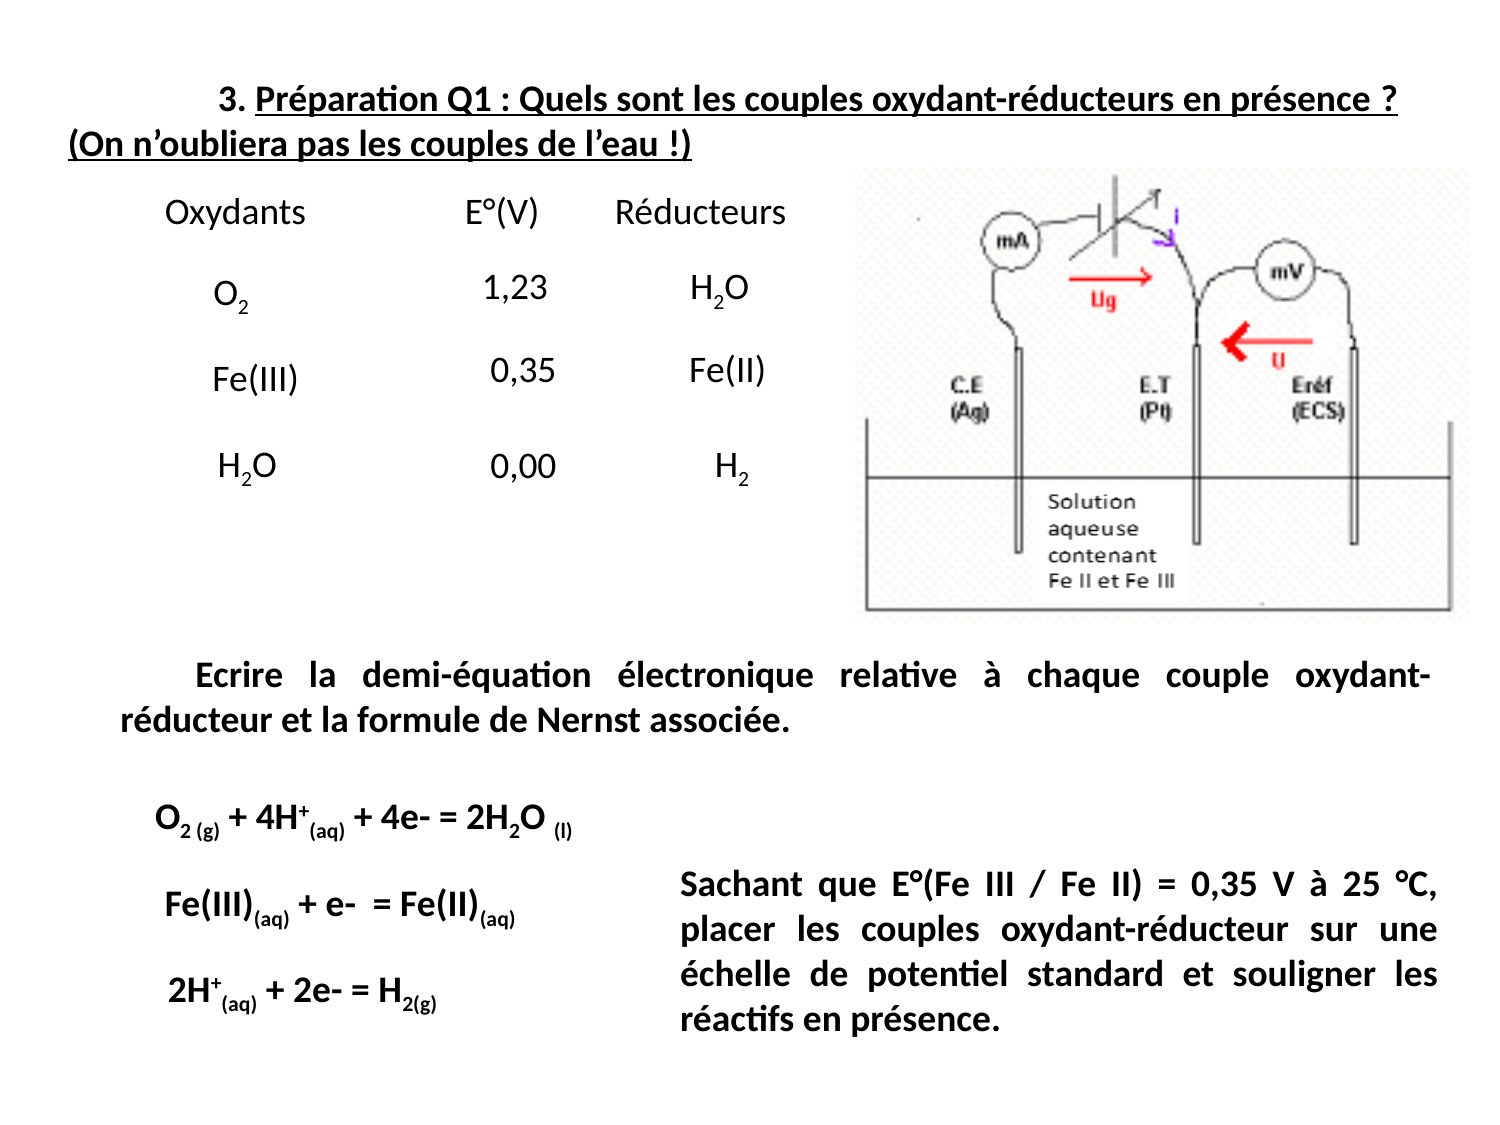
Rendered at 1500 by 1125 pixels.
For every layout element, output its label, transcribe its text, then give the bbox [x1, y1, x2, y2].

picture [855, 167, 1471, 623]
text_box 0,00 [467, 433, 572, 493]
text_box Sachant que E°(Fe III / Fe II) = 0,35 V à 25 °C, placer les couples oxydant-réducteur sur une échelle de potentiel standard et souligner les réactifs en présence. [665, 851, 1454, 1047]
text_box 2H+(aq) + 2e- = H2(g) [153, 957, 665, 1024]
text_box Fe(II) [665, 338, 782, 398]
text_box 0,35 [467, 338, 572, 398]
text_box H2O [202, 432, 292, 499]
text_box 3. Préparation Q1 : Quels sont les couples oxydant-réducteurs en présence ? (On n’oubliera pas les couples de l’eau !) [53, 66, 1447, 172]
text_box H2 [691, 432, 765, 499]
text_box Fe(III) [189, 346, 314, 406]
text_box O2 (g) + 4H+(aq) + 4e- = 2H2O (l) [140, 784, 891, 851]
text_box H2O [666, 255, 764, 322]
text_box Oxydants E°(V) Réducteurs [150, 179, 828, 239]
text_box O2 [189, 260, 264, 327]
text_box Ecrire la demi-équation électronique relative à chaque couple oxydant-réducteur et la formule de Nernst associée. [105, 643, 1447, 748]
text_box Fe(III)(aq) + e- = Fe(II)(aq) [150, 871, 665, 938]
text_box 1,23 [467, 254, 564, 315]
